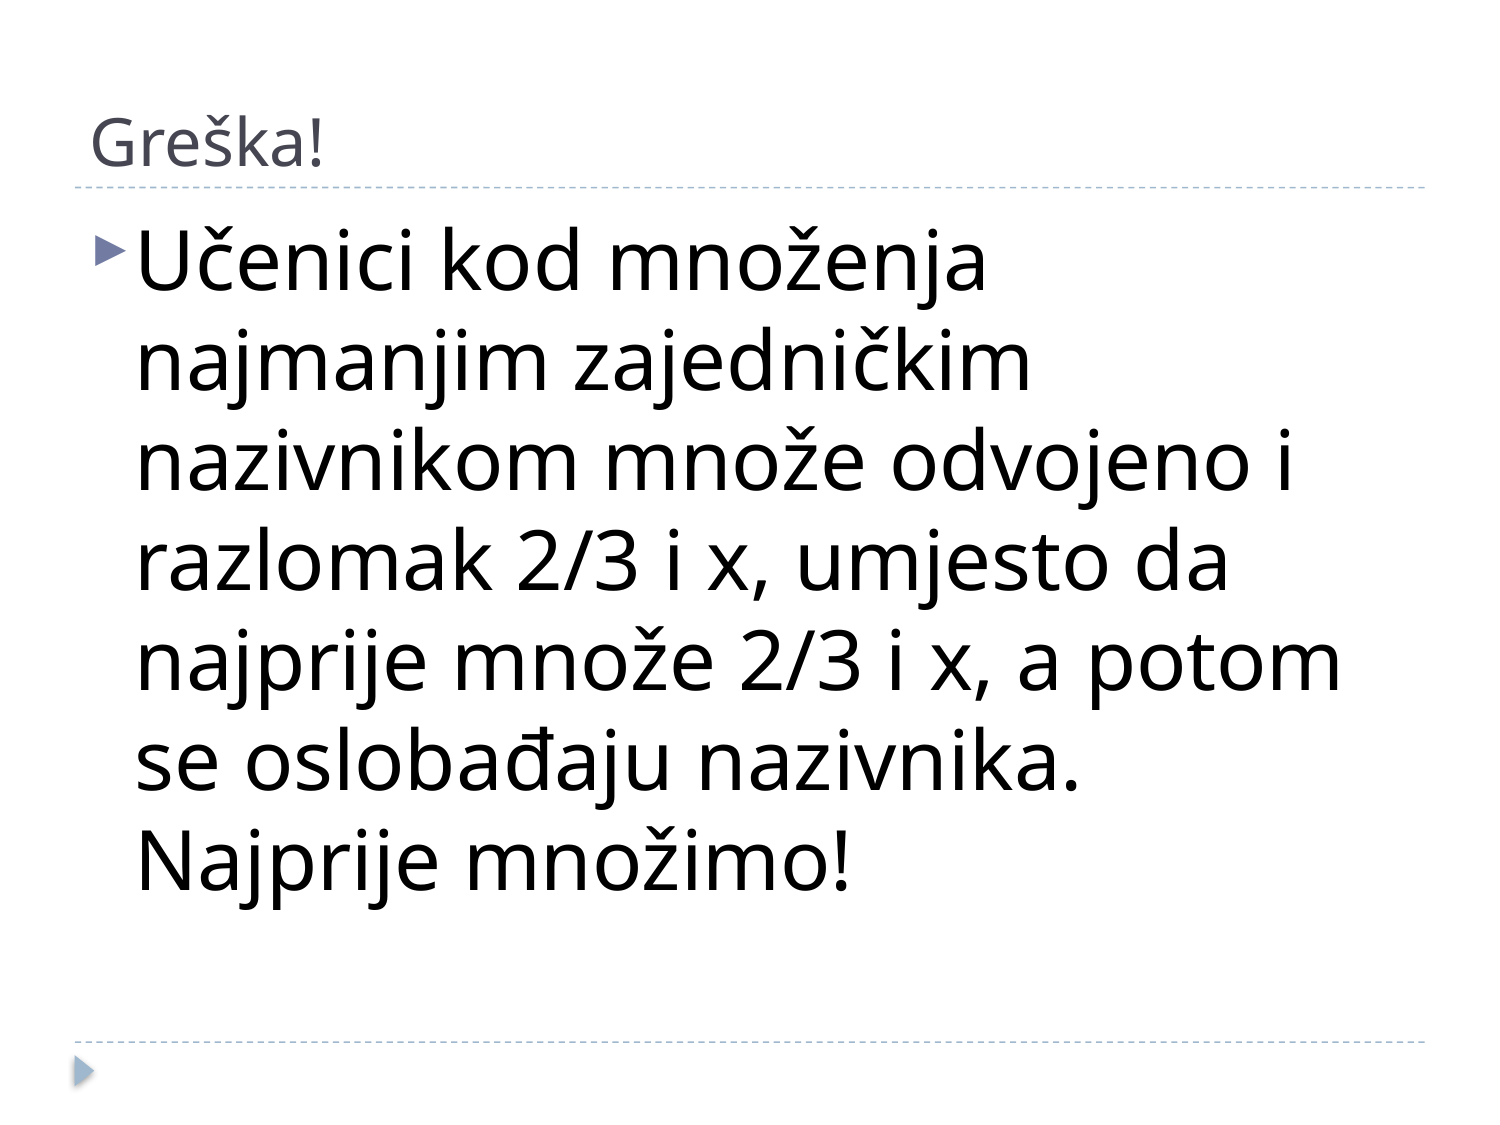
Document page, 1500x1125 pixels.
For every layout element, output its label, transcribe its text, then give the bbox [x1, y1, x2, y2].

title Greška! [75, 24, 1425, 188]
list Učenici kod množenja najmanjim zajedničkim nazivnikom množe odvojeno i razlomak 2/3 i x, umjesto da najprije množe 2/3 i x, a potom se oslobađaju nazivnika. Najprije množimo! [75, 200, 1425, 1010]
